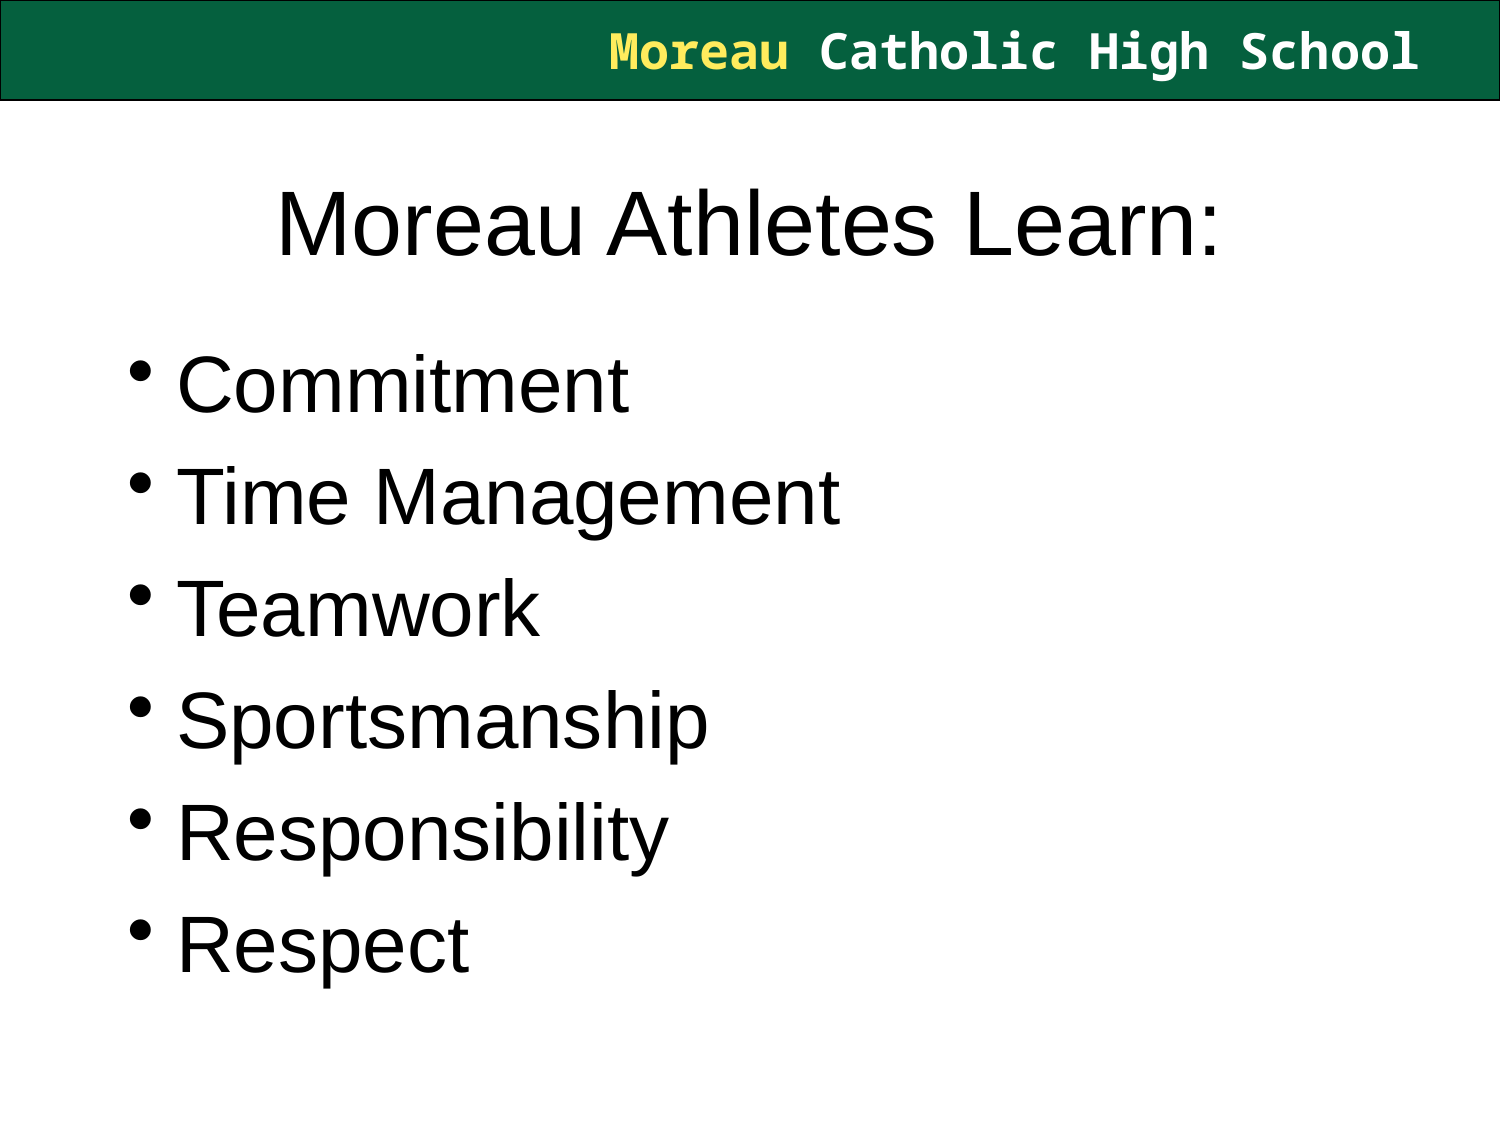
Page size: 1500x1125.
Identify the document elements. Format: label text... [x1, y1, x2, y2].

list Commitment Time Management Teamwork Sportsmanship Responsibility Respect [112, 324, 1388, 1001]
title Moreau Athletes Learn: [112, 124, 1388, 313]
